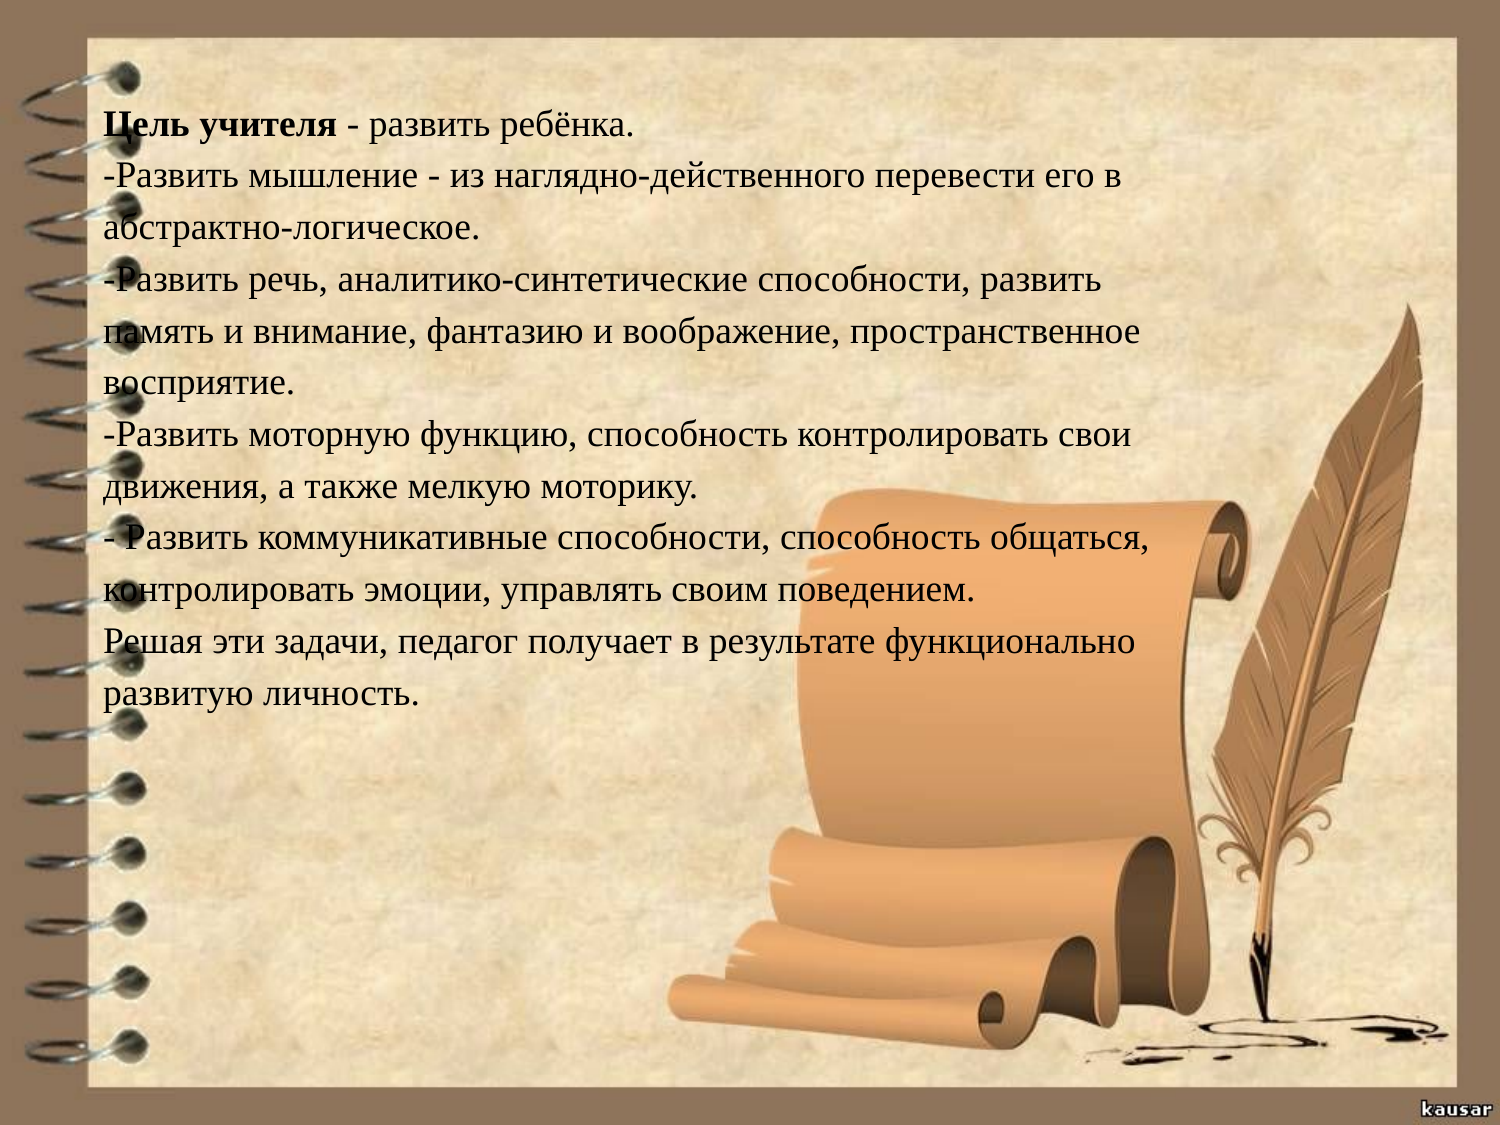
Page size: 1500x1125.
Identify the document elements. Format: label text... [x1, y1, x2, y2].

picture [0, 0, 1500, 1125]
text_box Цель учителя - развить ребёнка. -Развить мышление - из наглядно-действенного перевести его в абстрактно-логическое. -Развить речь, аналитико-синтетические способности, развить память и внимание, фантазию и воображение, пространственное восприятие. -Развить моторную функцию, способность контролировать свои движения, а также мелкую моторику. - Развить коммуникативные способности, способность общаться, контролировать эмоции, управлять своим поведением. Решая эти задачи, педагог получает в результате функционально развитую личность. [88, 84, 1176, 772]
